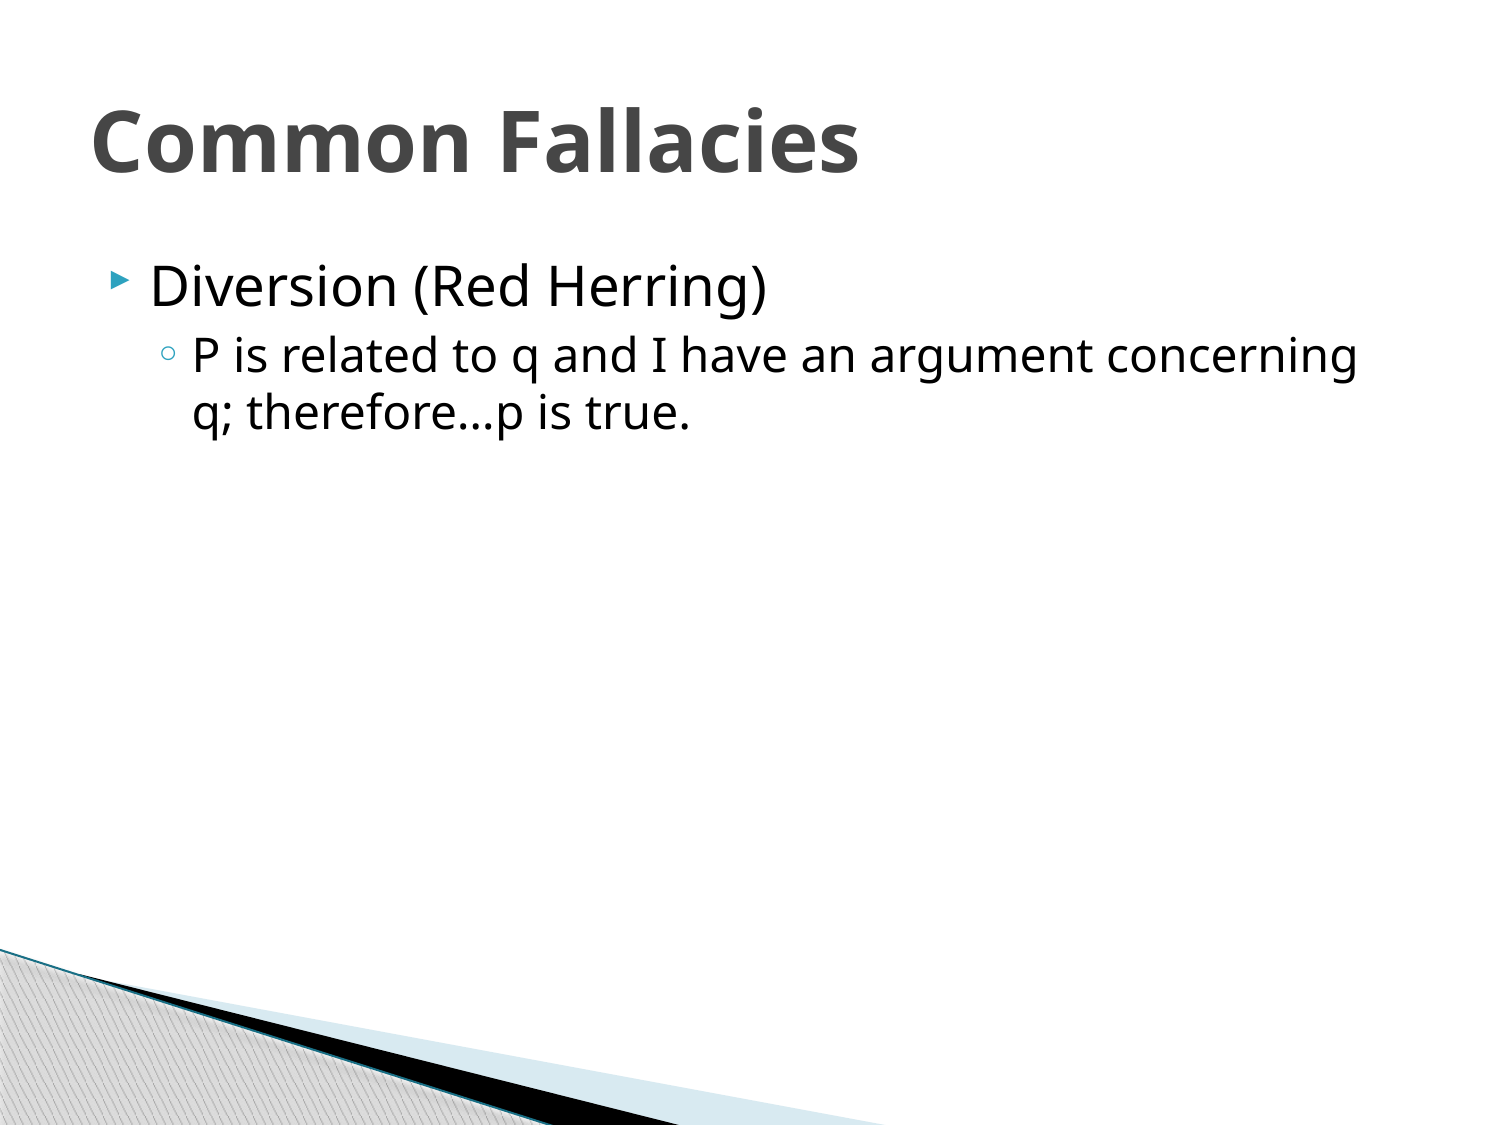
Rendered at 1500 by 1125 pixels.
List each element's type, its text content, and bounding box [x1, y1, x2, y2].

list Diversion (Red Herring) P is related to q and I have an argument concerning q; therefore…p is true. [75, 243, 1425, 986]
title Common Fallacies [75, 45, 1425, 233]
